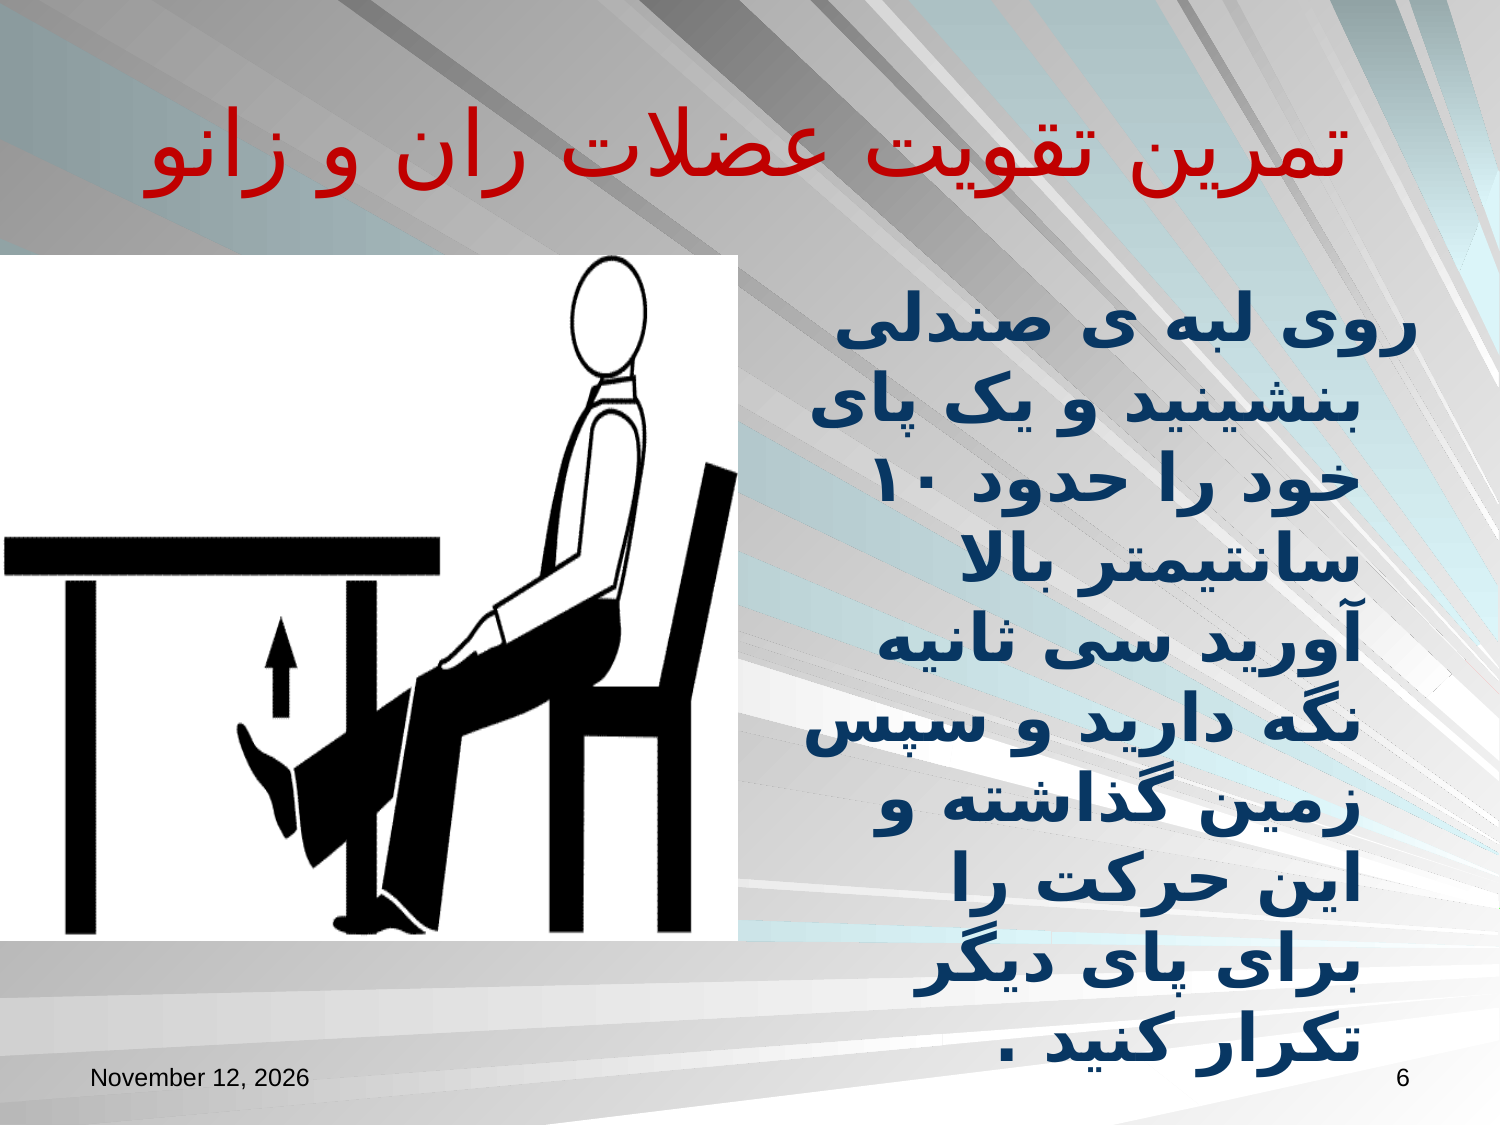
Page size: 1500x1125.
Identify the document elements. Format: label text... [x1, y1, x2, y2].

list روی لبه ی صندلی بنشینید و یک پای خود را حدود ۱۰ سانتیمتر بالا آورید سی ثانیه نگه دارید و سپس زمین گذاشته و این حرکت را برای پای دیگر تکرار کنید . [773, 266, 1437, 1011]
slide_number 6 [1074, 1023, 1426, 1100]
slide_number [74, 1023, 426, 1100]
title تمرین تقویت عضلات ران و زانو [74, 45, 1426, 234]
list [0, 255, 738, 941]
